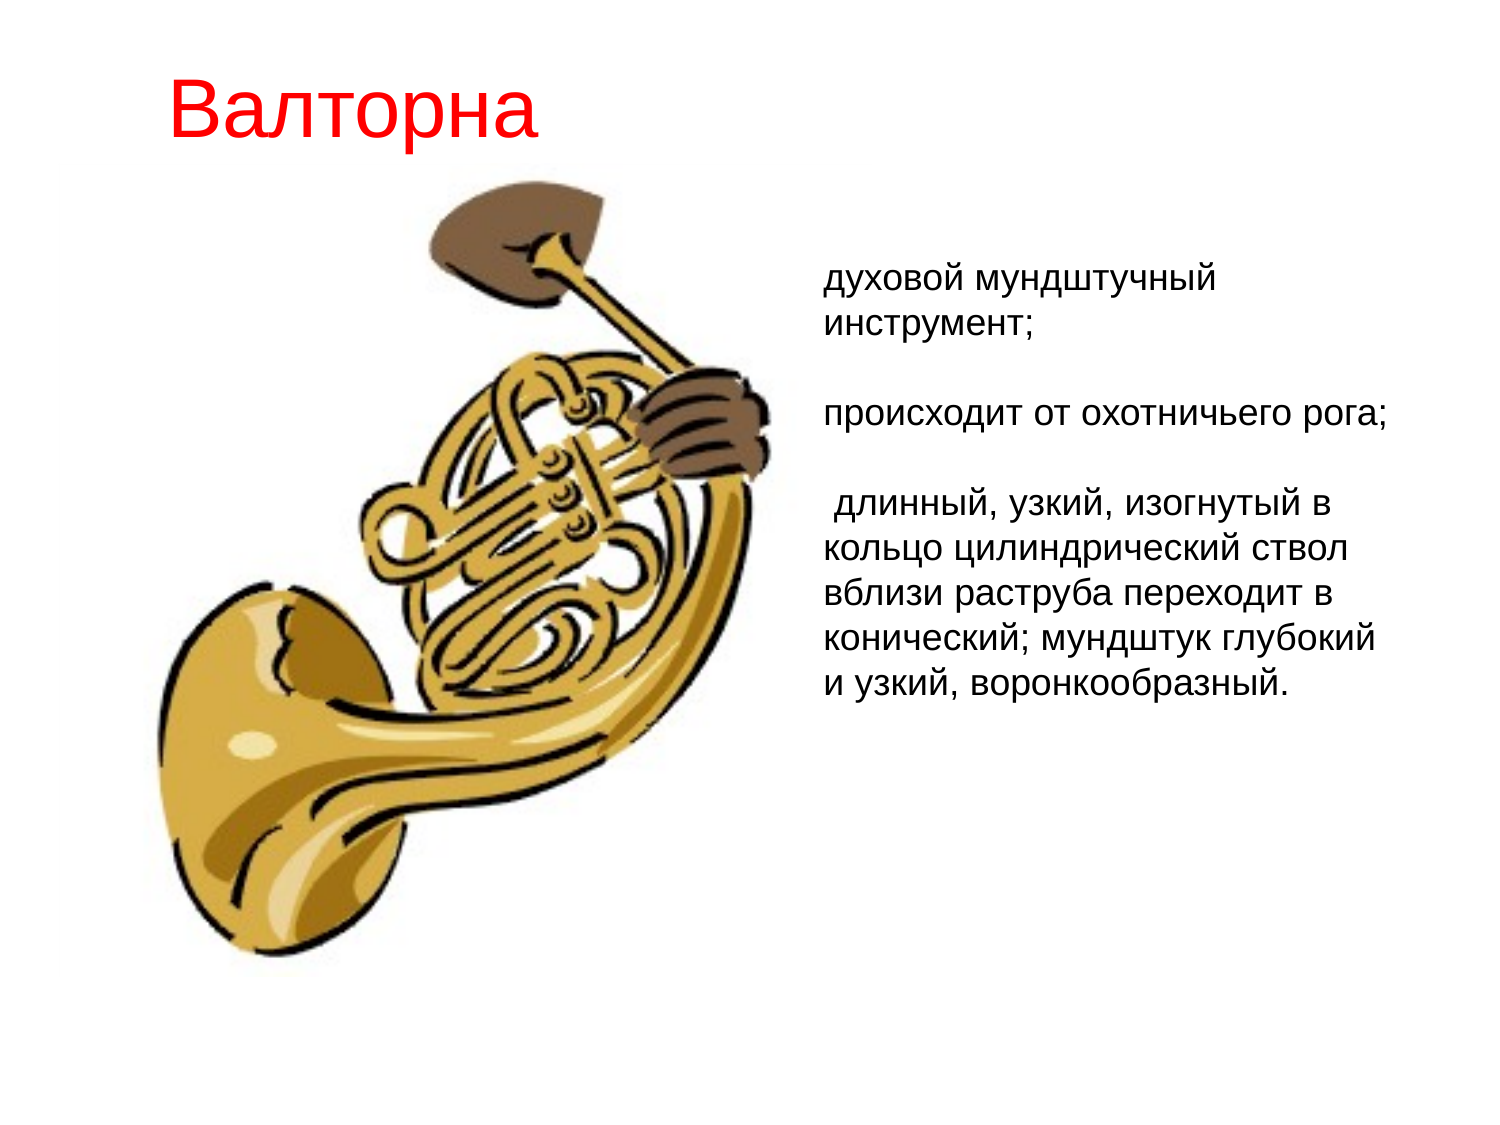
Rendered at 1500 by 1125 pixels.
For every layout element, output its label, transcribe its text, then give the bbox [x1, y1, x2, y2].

picture [58, 163, 872, 977]
text_box Валторна [152, 46, 622, 162]
text_box духовой мундштучный инструмент; происходит от охотничьего рога; длинный, узкий, изогнутый в кольцо цилиндрический ствол вблизи раструба переходит в конический; мундштук глубокий и узкий, воронкообразный. [877, 246, 1418, 711]
